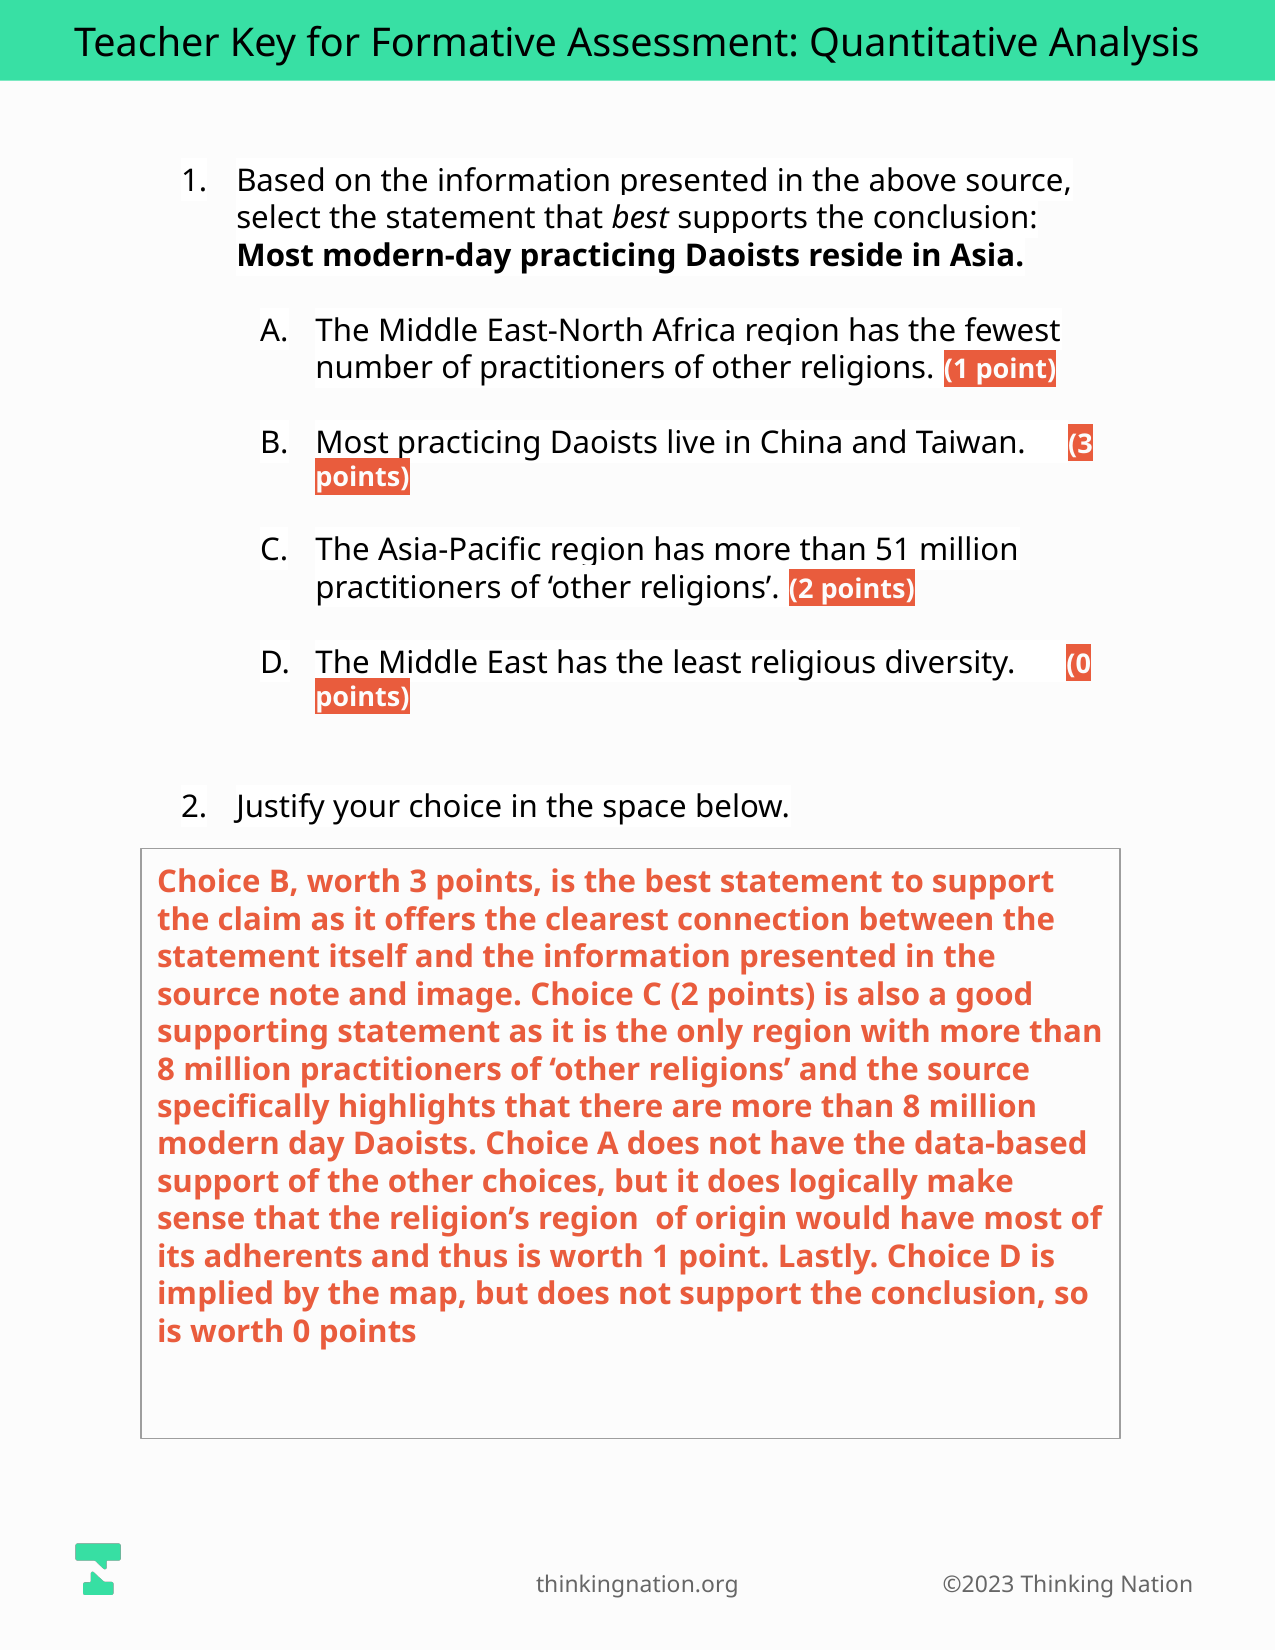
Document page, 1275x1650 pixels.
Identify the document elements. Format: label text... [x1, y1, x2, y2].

picture [62, 1533, 134, 1605]
text_box Based on the information presented in the above source, select the statement that best supports the conclusion: Most modern-day practicing Daoists reside in Asia. The Middle East-North Africa region has the fewest number of practitioners of other religions. (1 point) Most practicing Daoists live in China and Taiwan. (3 points) The Asia-Pacific region has more than 51 million practitioners of ‘other religions’. (2 points) The Middle East has the least religious diversity. (0 points) Justify your choice in the space below. Choice B, worth 3 points, is the best statement to support the claim as it offers the clearest connection between the statement itself and the information presented in the source note and image. Choice C (2 points) is also a good supporting statement as it is the only region with more than 8 million practitioners of ‘other religions’ and the source specifically highlights that there are more than 8 million modern day Daoists. Choice A does not have the data-based support of the other choices, but it does logically make sense that the religion’s region of origin would have most of its adherents and thus is worth 1 point. Lastly. Choice D is implied by the map, but does not support the conclusion, so is worth 0 points [141, 144, 1120, 674]
text_box thinkingnation.org [486, 1553, 789, 1605]
text_box [141, 848, 1120, 1439]
text_box Teacher Key for Formative Assessment: Quantitative Analysis [0, 0, 1275, 81]
text_box ©2023 Thinking Nation [907, 1553, 1210, 1605]
